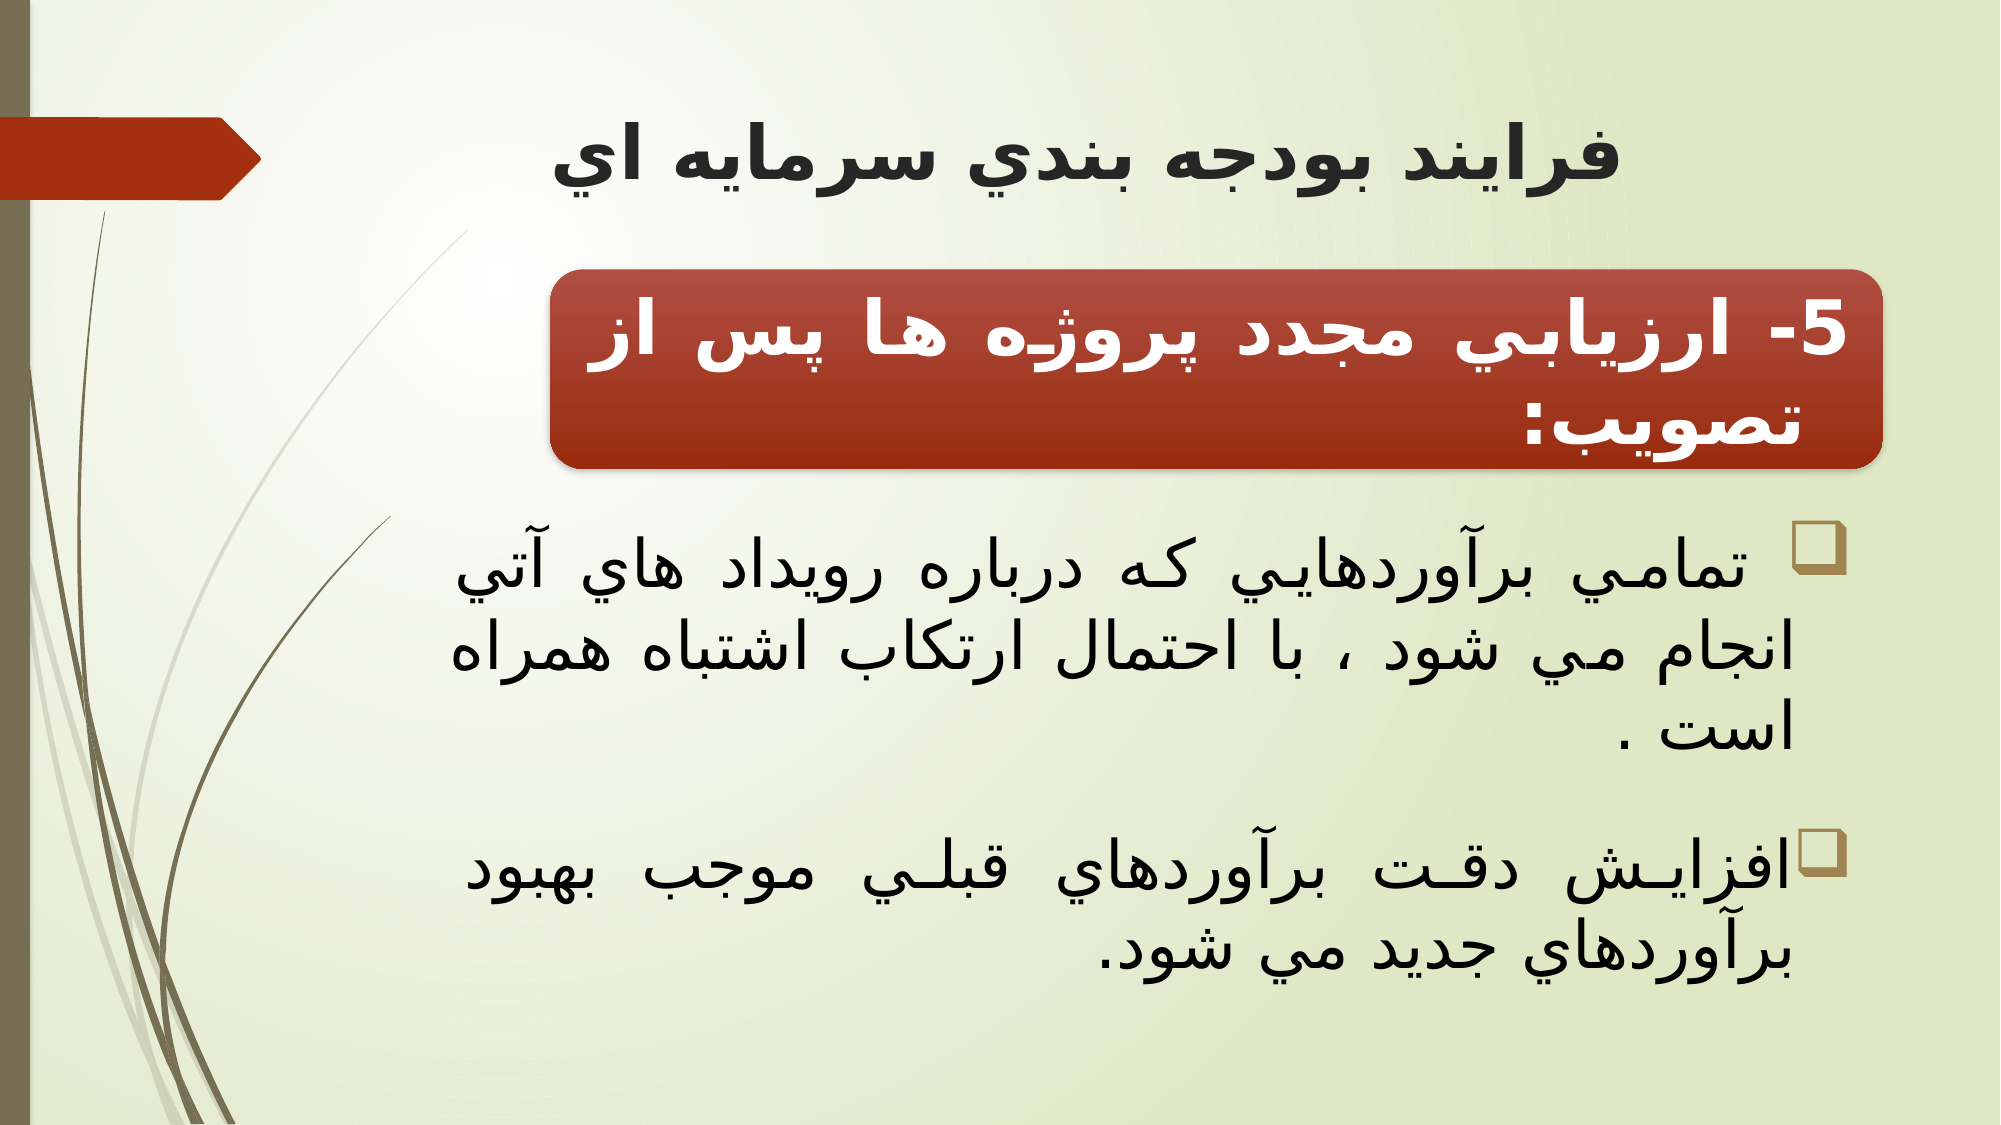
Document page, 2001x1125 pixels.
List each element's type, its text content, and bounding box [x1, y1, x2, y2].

list تمامي برآوردهايي كه درباره رويداد هاي آتي انجام مي شود ، با احتمال ارتكاب اشتباه همراه است . افزايش دقت برآوردهاي قبلي موجب بهبود برآوردهاي جديد مي شود. [428, 311, 1869, 1032]
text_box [549, 269, 1884, 470]
title فرايند بودجه بندي سرمايه اي [413, 96, 1763, 285]
